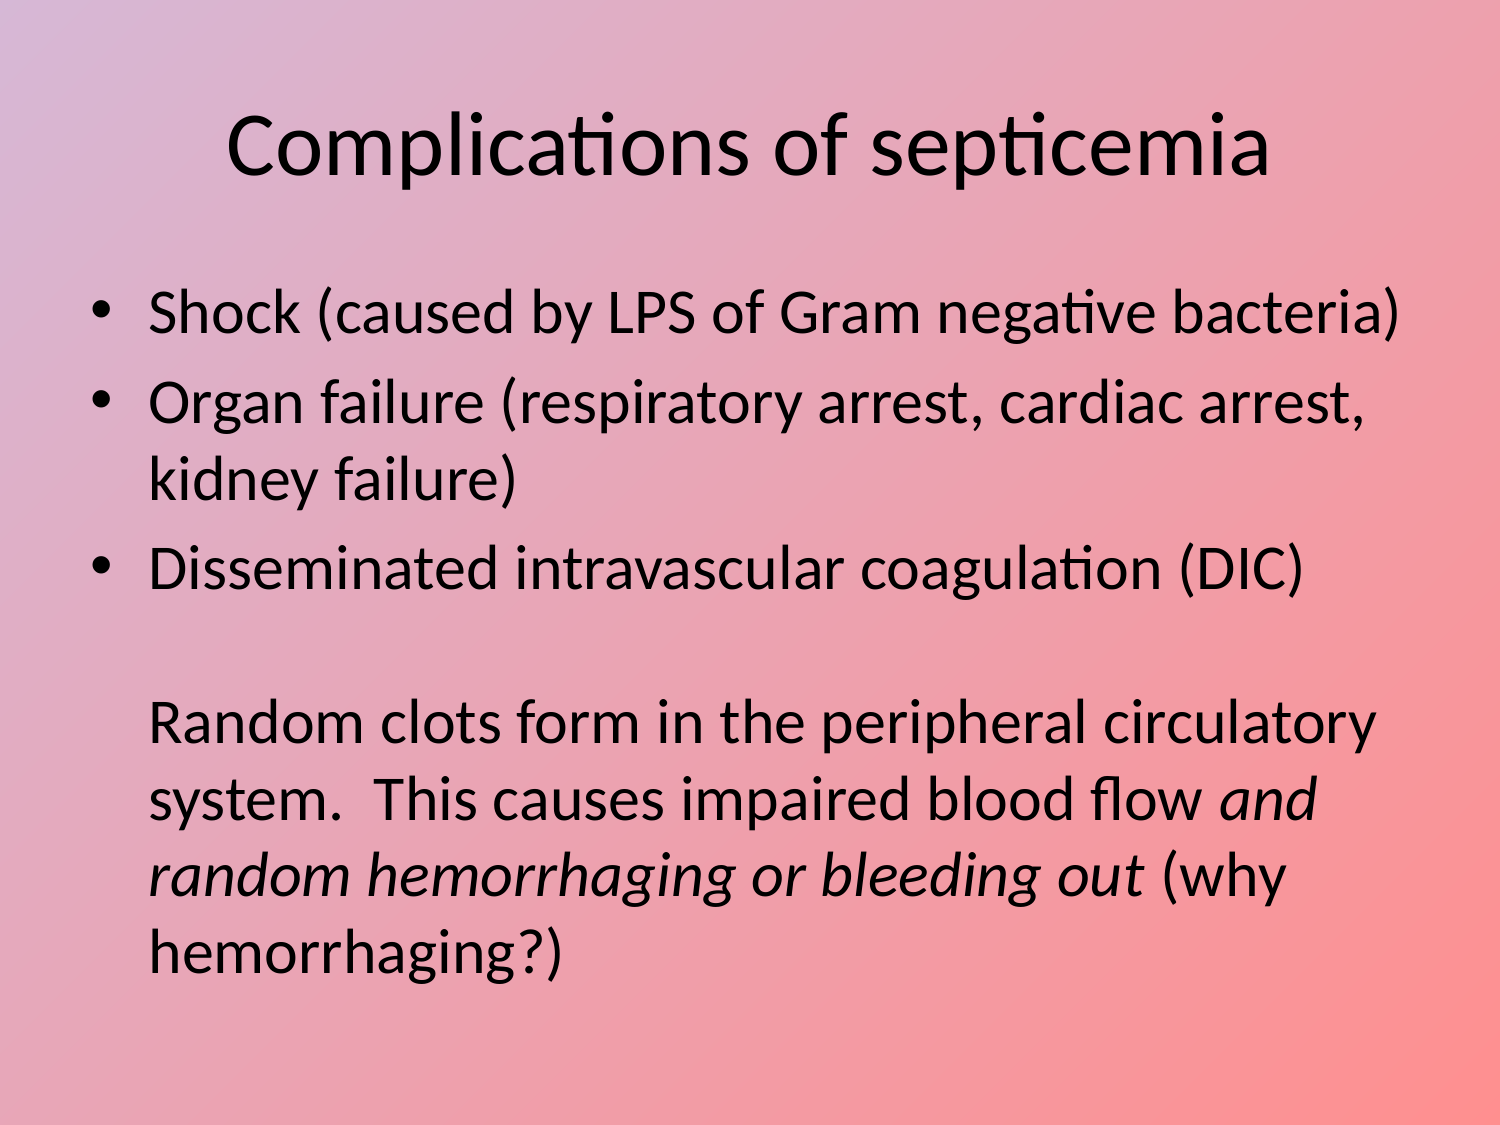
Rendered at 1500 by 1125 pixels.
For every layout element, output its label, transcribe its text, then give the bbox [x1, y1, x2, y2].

list Shock (caused by LPS of Gram negative bacteria) Organ failure (respiratory arrest, cardiac arrest, kidney failure) Disseminated intravascular coagulation (DIC) Random clots form in the peripheral circulatory system. This causes impaired blood flow and random hemorrhaging or bleeding out (why hemorrhaging?) [75, 262, 1425, 1005]
title Complications of septicemia [75, 45, 1425, 233]
